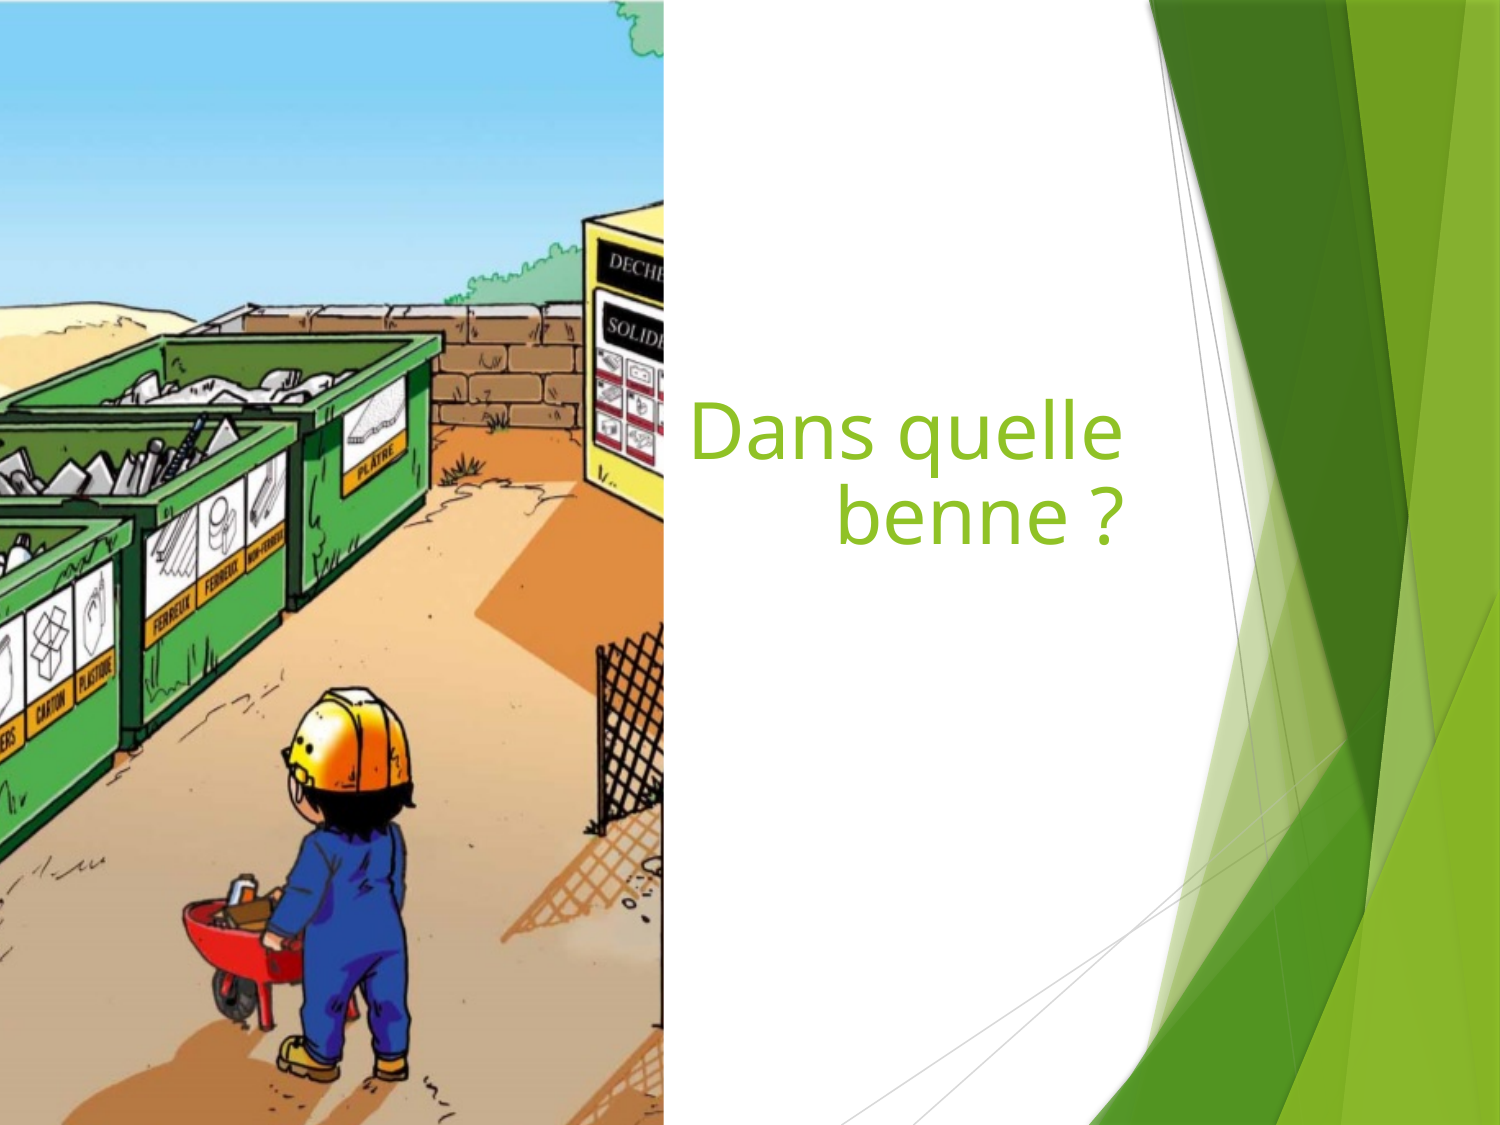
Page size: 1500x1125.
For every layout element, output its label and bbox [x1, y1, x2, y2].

text_box [667, 0, 1500, 1125]
list [0, 0, 665, 1125]
